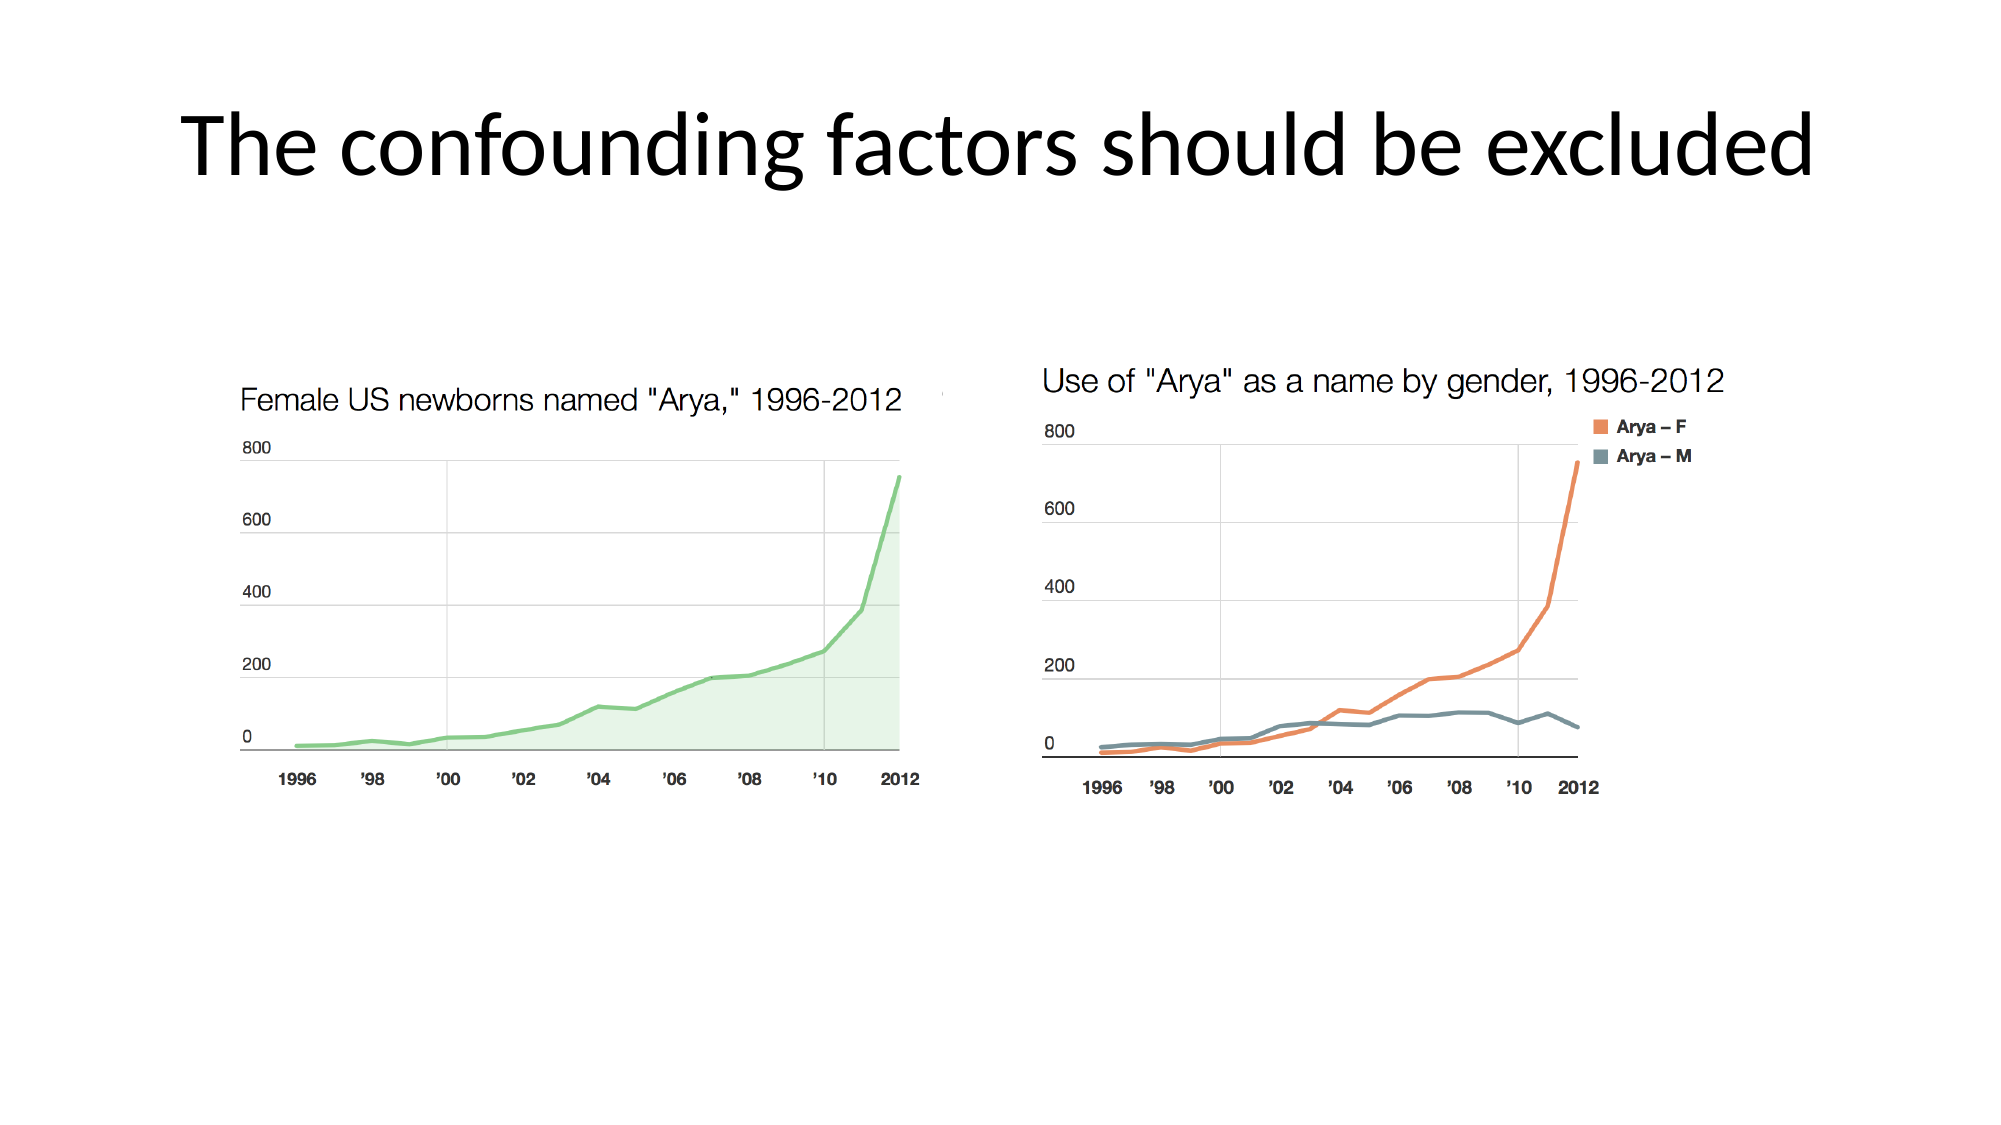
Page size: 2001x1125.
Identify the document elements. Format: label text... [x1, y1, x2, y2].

picture [1035, 358, 1745, 811]
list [234, 382, 944, 811]
title The confounding factors should be excluded [99, 45, 1900, 233]
